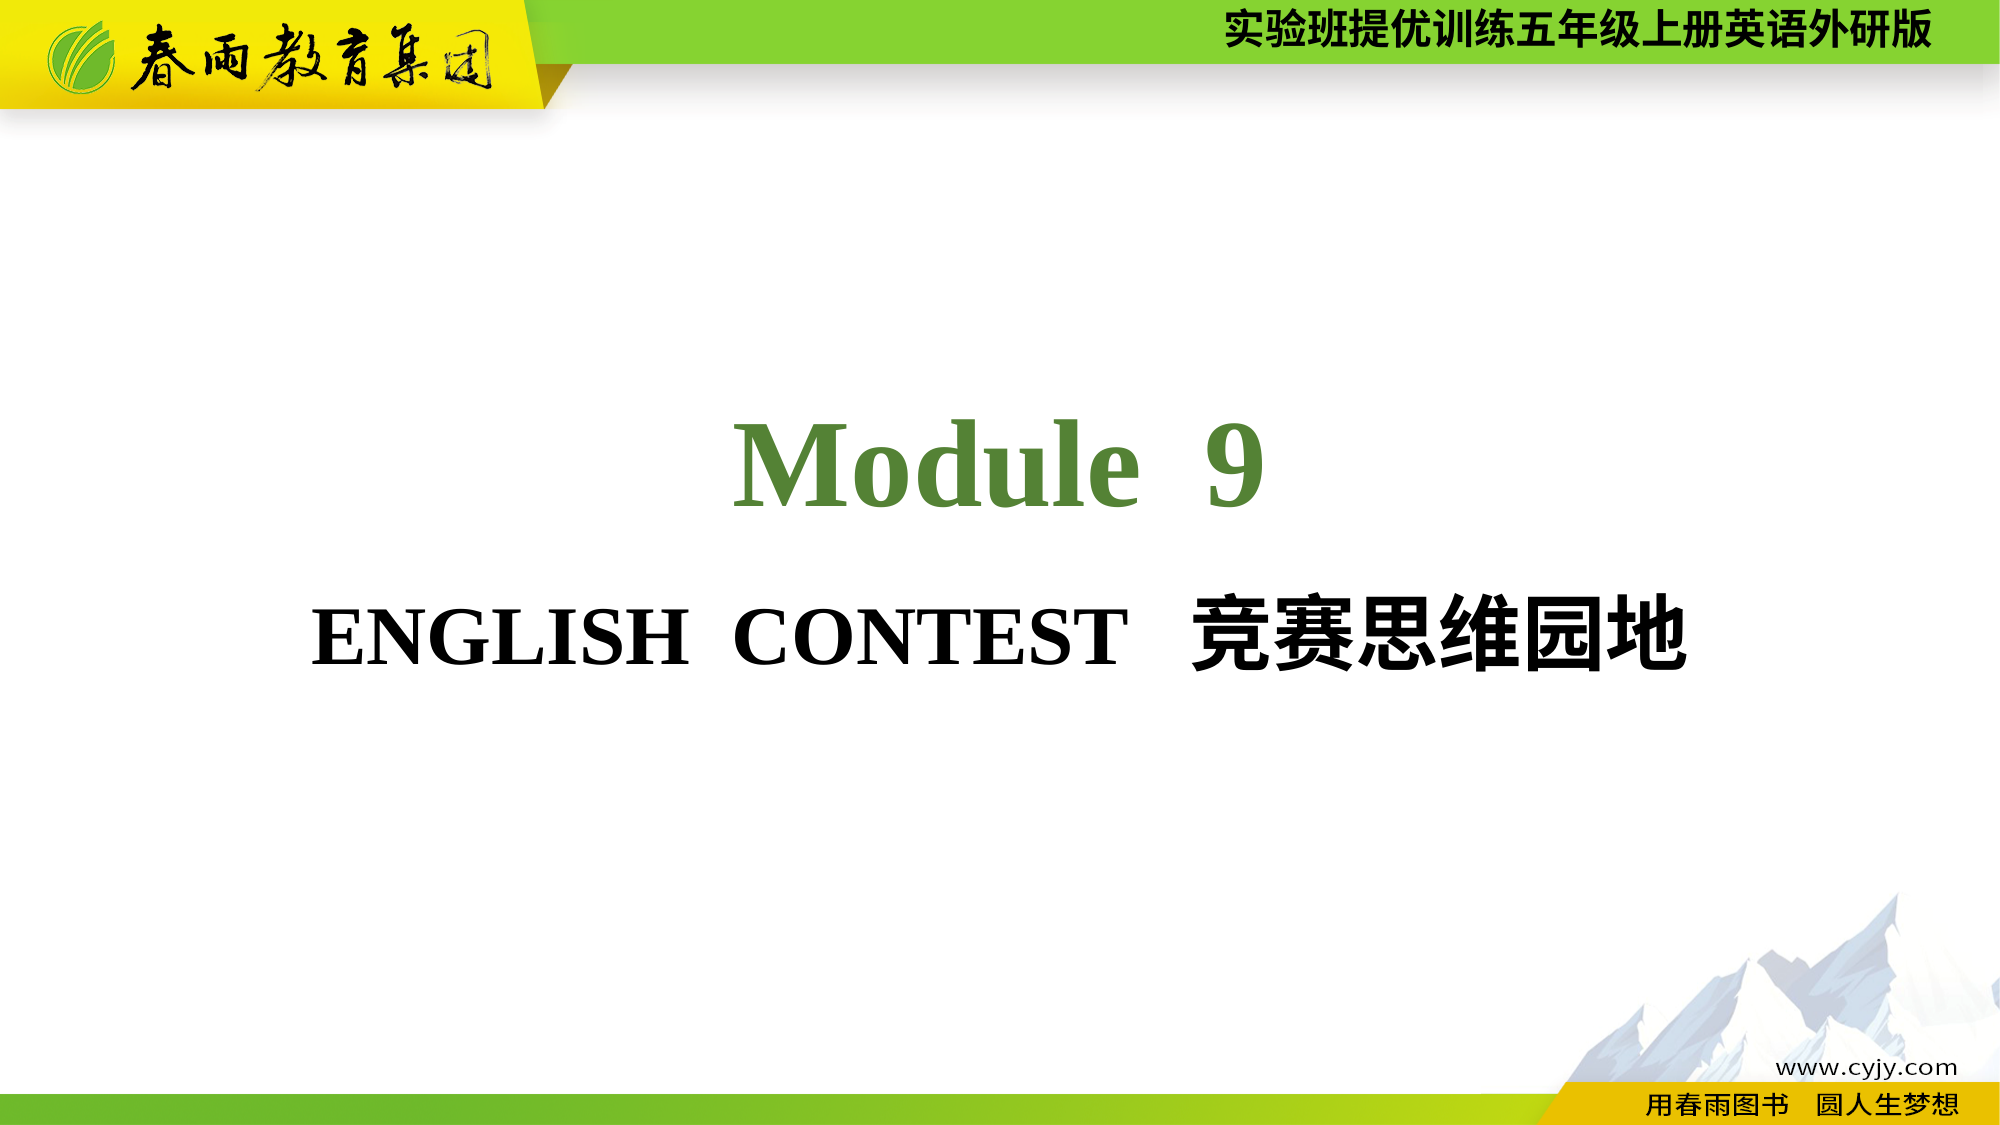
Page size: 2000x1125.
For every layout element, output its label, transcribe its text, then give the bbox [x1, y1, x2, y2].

picture [0, 689, 2000, 1125]
picture [0, 0, 2000, 298]
text_box Module 9 ENGLISH CONTEST 竞赛思维园地 [0, 298, 2000, 689]
